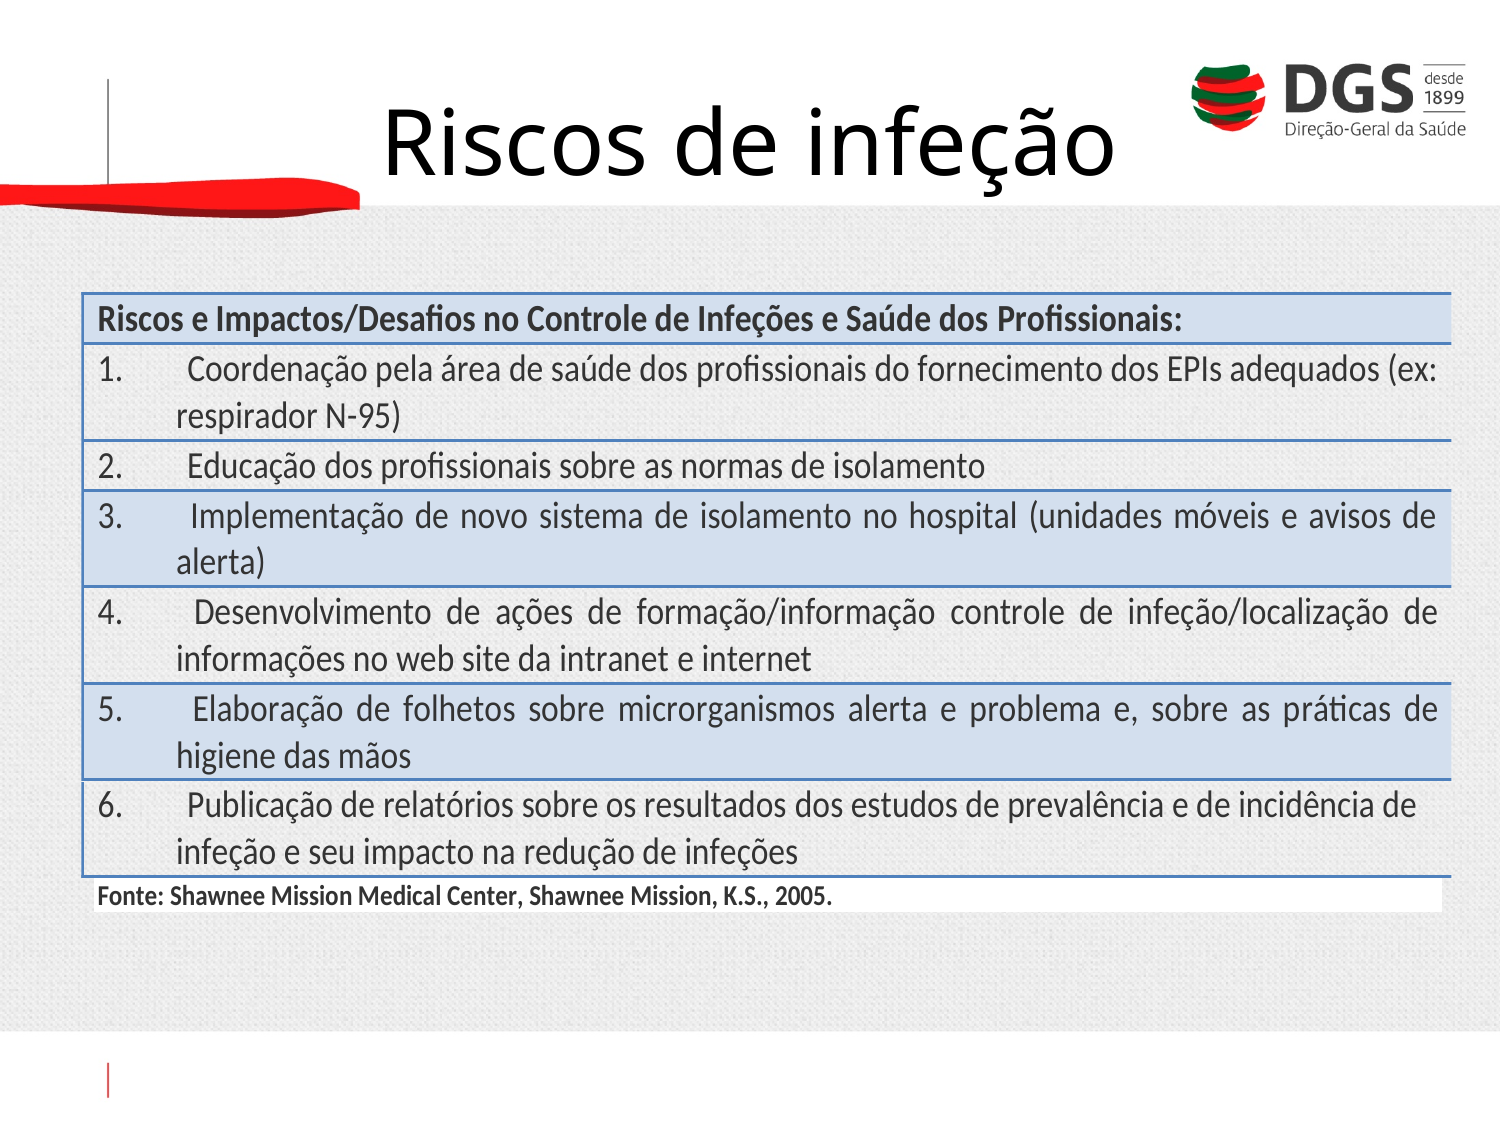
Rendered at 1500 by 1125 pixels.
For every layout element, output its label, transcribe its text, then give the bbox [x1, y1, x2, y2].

picture [0, 0, 1500, 1125]
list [81, 291, 1452, 913]
title Riscos de infeção [74, 44, 1426, 233]
